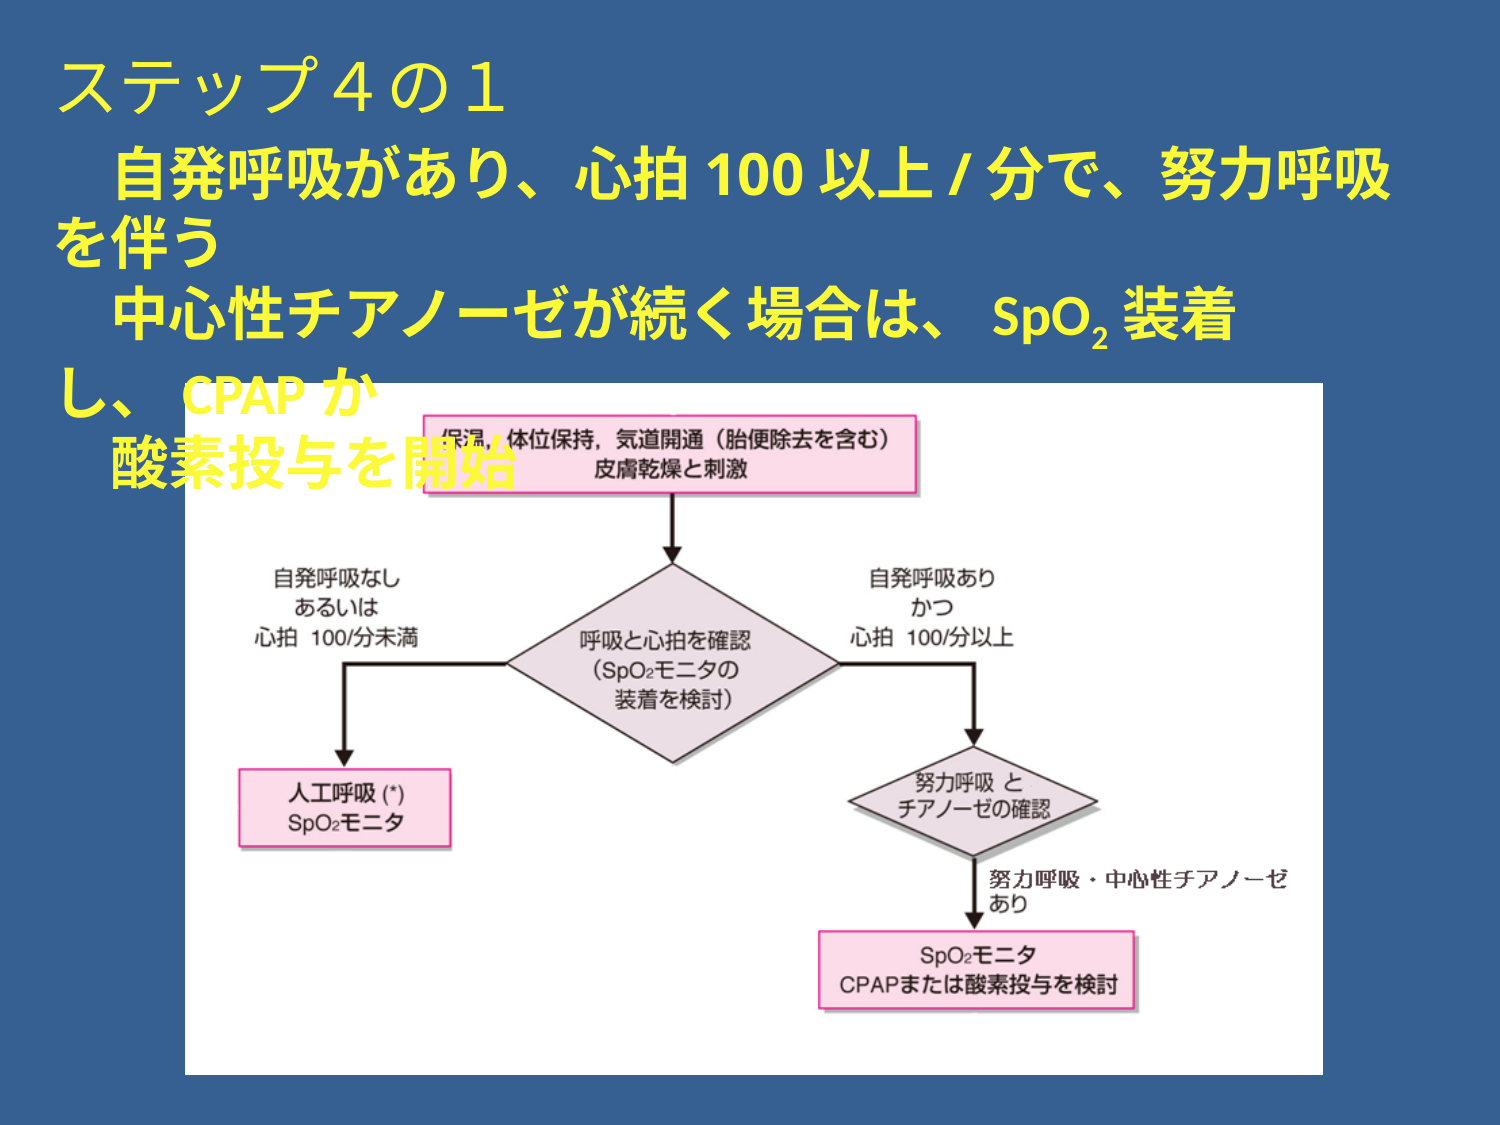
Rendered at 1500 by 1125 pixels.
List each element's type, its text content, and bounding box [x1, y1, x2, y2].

text_box ステップ４の１ 自発呼吸があり、心拍100以上/分で、努力呼吸を伴う 中心性チアノーゼが続く場合は、SpO2装着し、CPAPか 酸素投与を開始 [37, 37, 1463, 504]
picture [185, 382, 1323, 1076]
